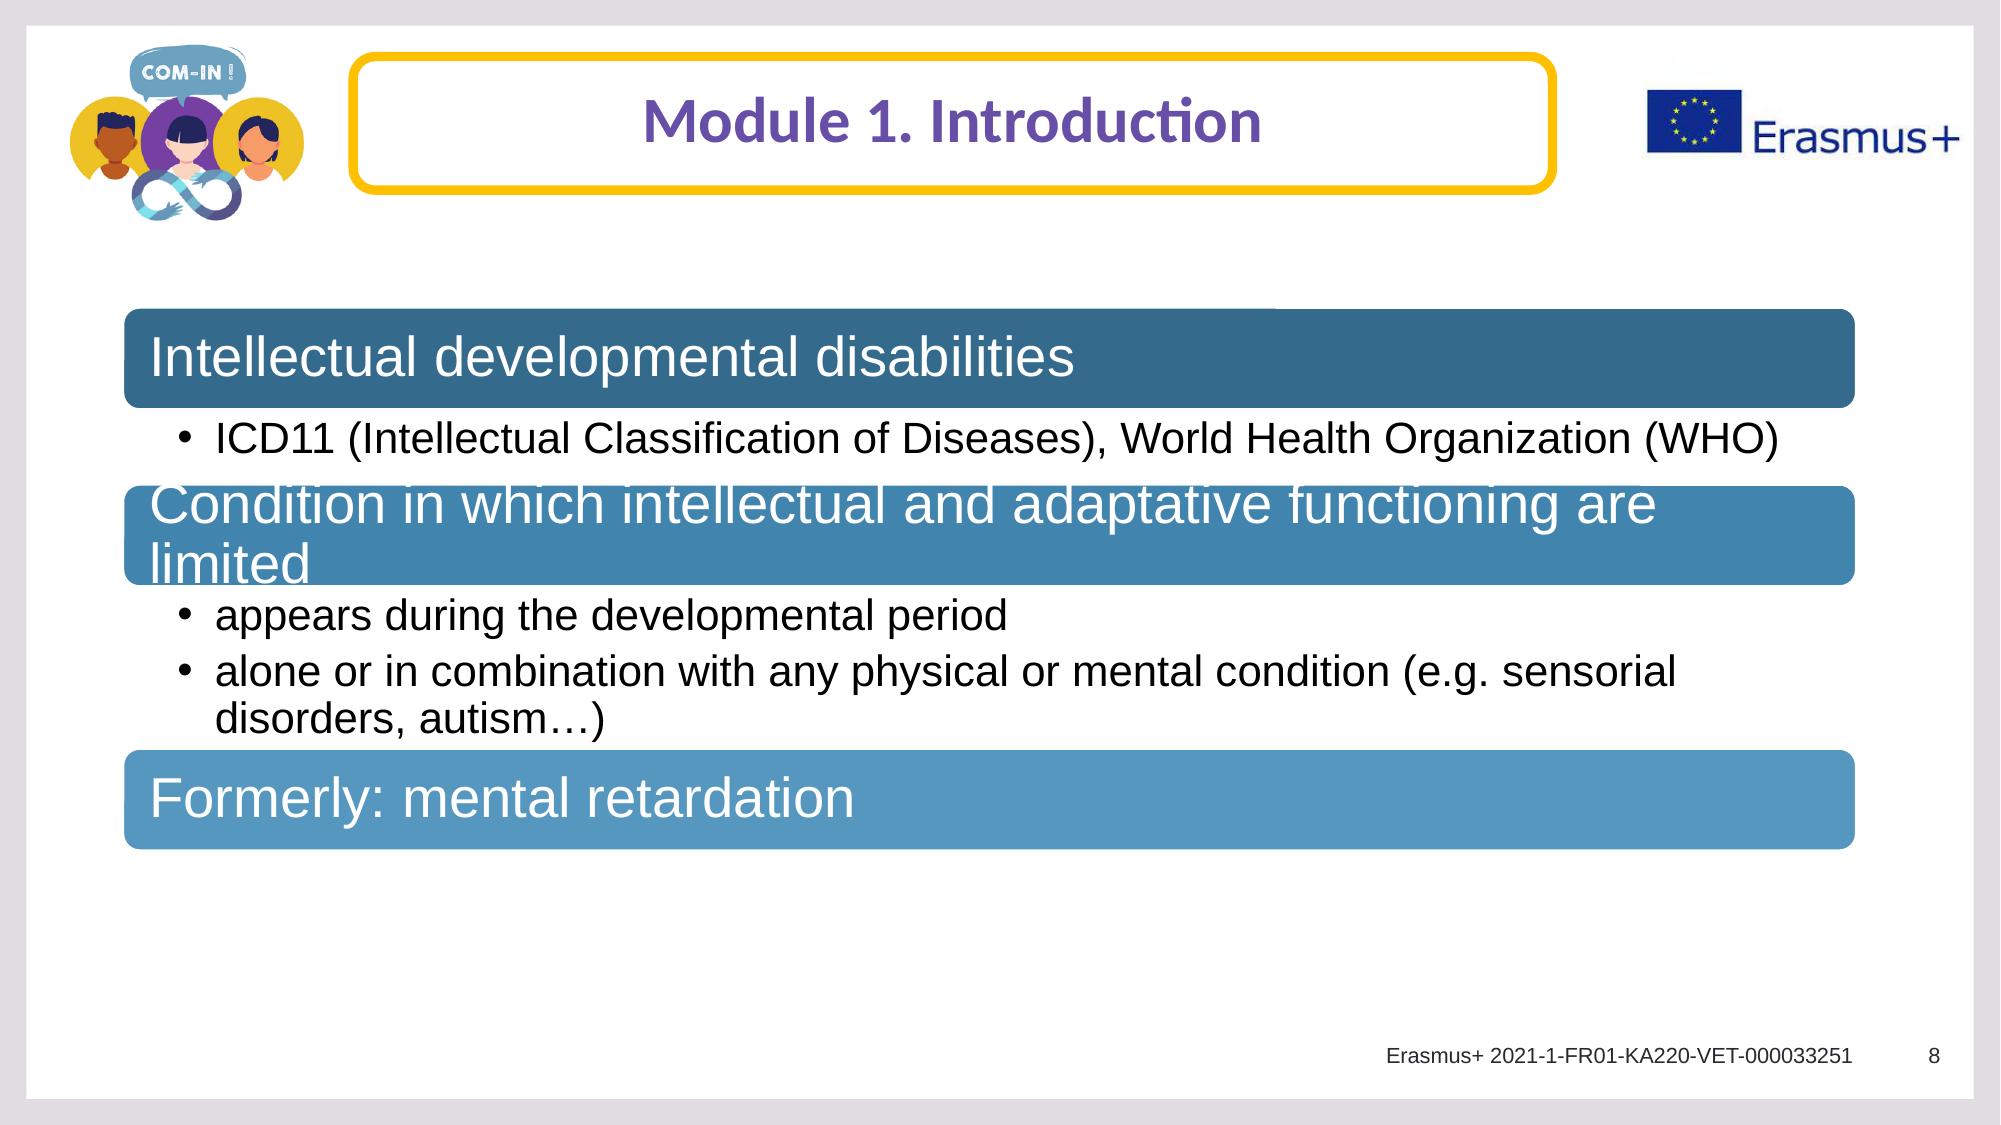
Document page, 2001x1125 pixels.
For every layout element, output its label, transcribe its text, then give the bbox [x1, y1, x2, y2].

footer Erasmus+ 2021-1-FR01-KA220-VET-000033251 [1194, 1024, 1869, 1085]
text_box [121, 281, 1858, 877]
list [1642, 55, 1970, 239]
picture [66, 43, 308, 225]
text_box Module 1. Introduction [353, 56, 1553, 191]
slide_number 8 [1869, 1024, 1956, 1085]
